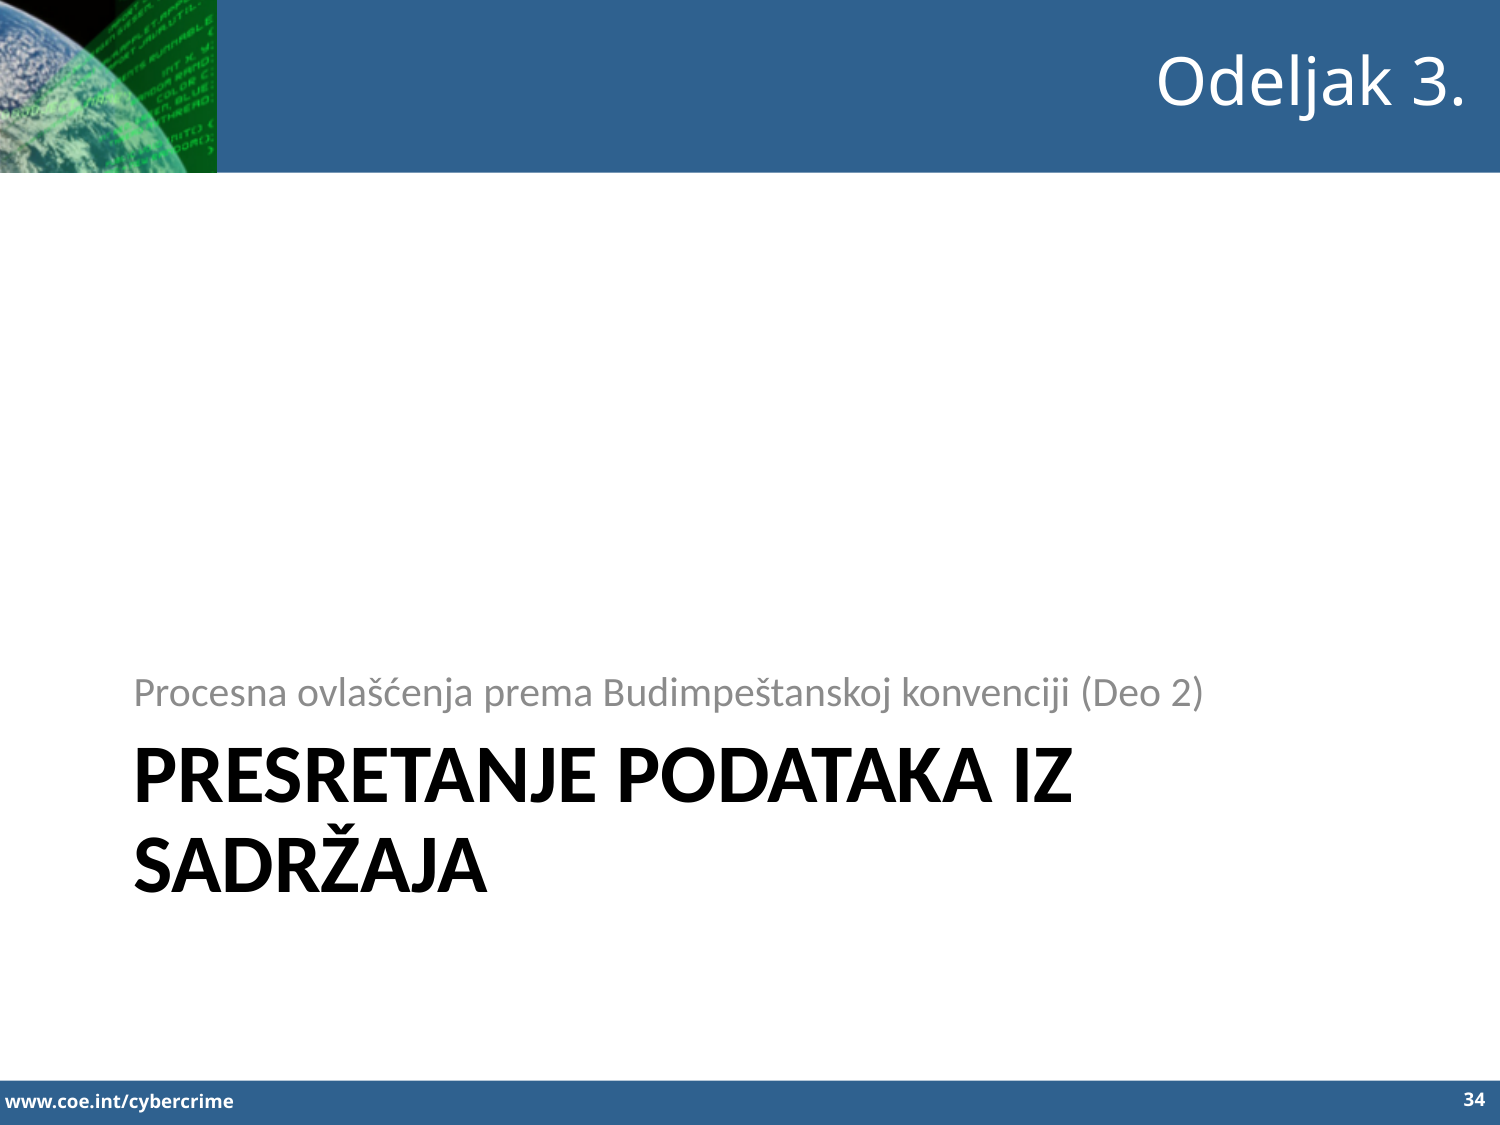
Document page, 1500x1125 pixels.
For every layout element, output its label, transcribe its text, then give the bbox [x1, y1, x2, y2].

text_box Odeljak 3. [230, 31, 1483, 126]
picture [0, 0, 217, 173]
list Procesna ovlašćenja prema Budimpeštanskoj konvenciji (Deo 2) [118, 476, 1394, 723]
title PRESRETANJE PODATAKA IZ SADRŽAJA [118, 723, 1394, 947]
